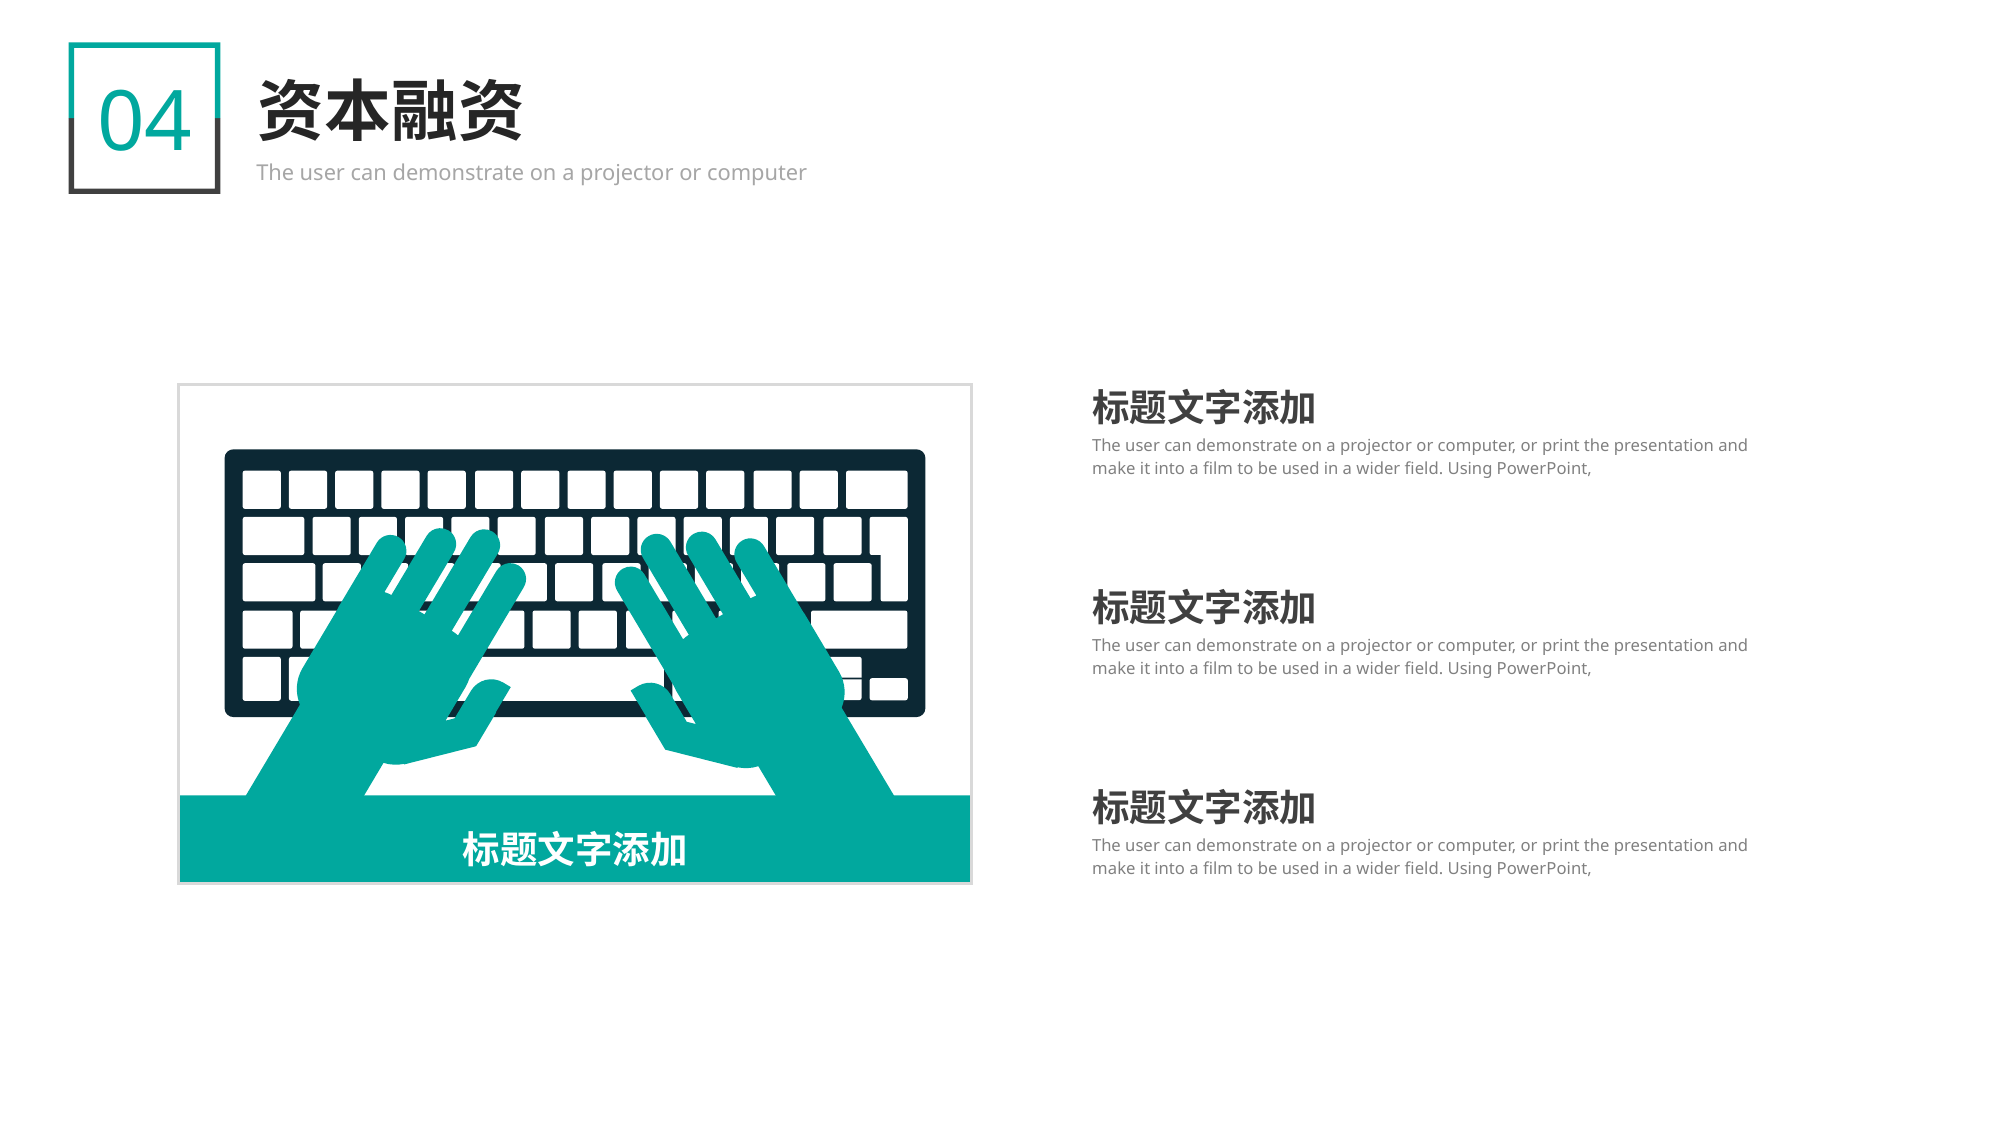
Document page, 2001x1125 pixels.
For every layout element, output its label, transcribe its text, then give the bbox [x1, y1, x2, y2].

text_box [241, 60, 941, 193]
text_box 04 [68, 60, 221, 175]
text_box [178, 384, 972, 884]
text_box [1077, 767, 1807, 887]
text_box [1077, 567, 1807, 687]
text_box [1077, 367, 1807, 486]
text_box [68, 41, 221, 60]
text_box [68, 175, 221, 195]
